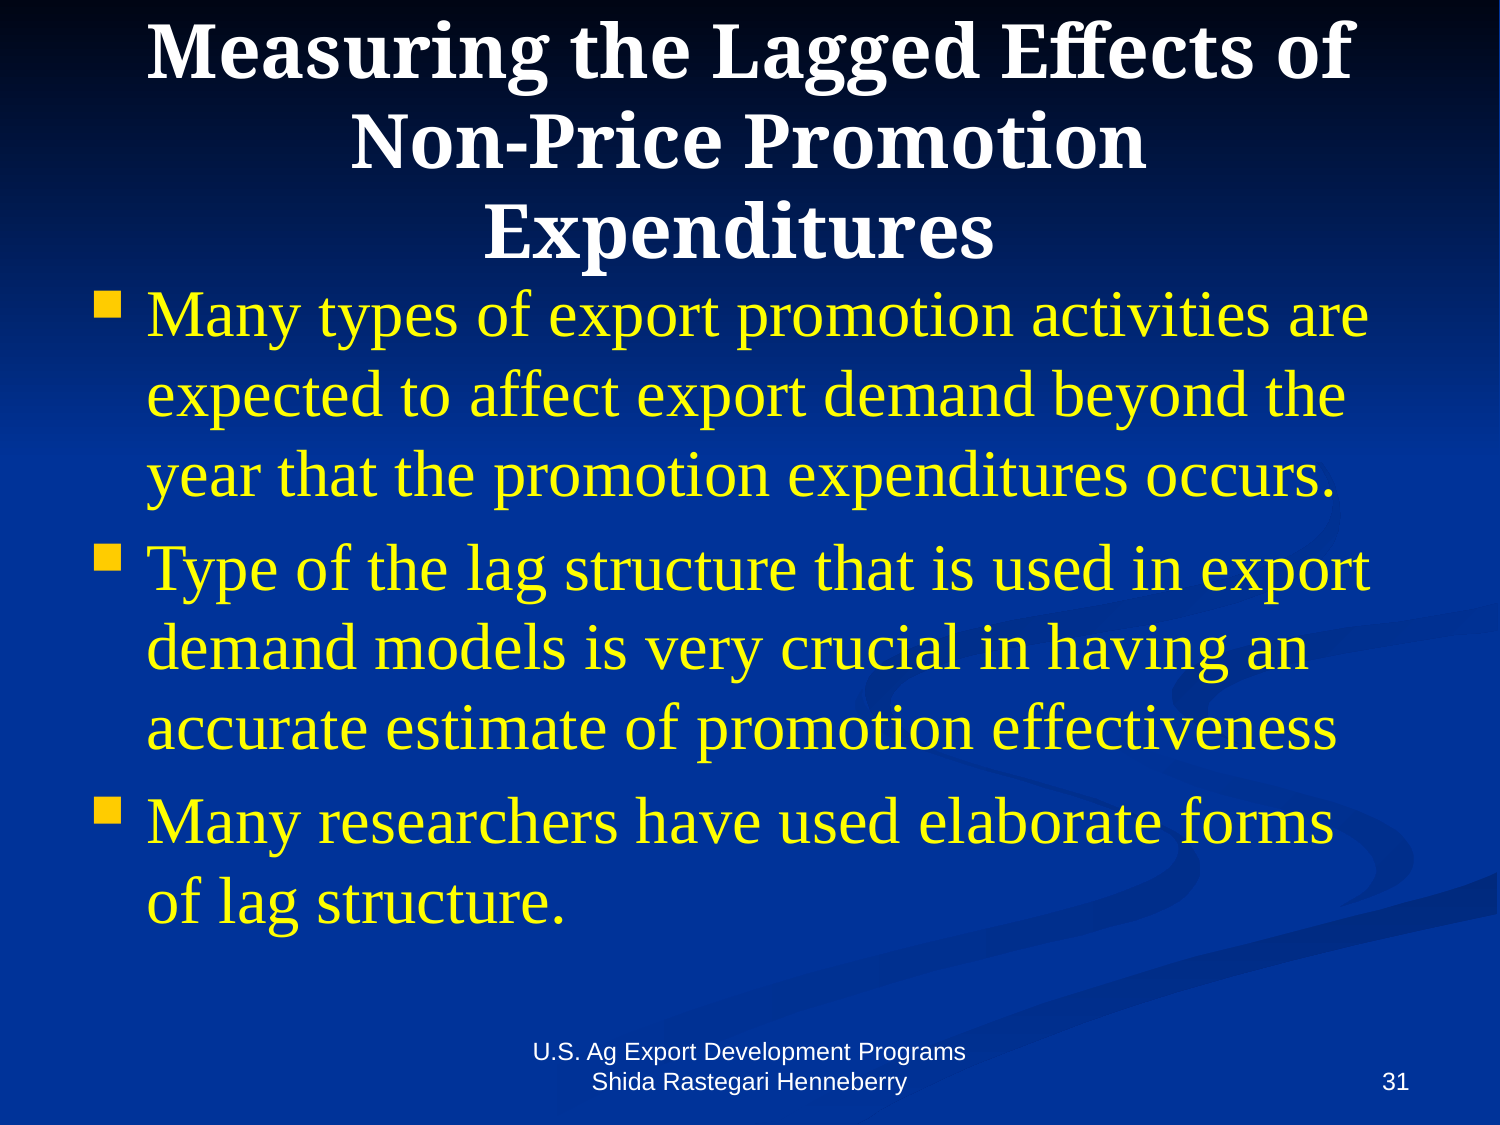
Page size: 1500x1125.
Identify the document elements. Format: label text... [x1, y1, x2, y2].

slide_number 31 [1074, 1025, 1425, 1104]
list Many types of export promotion activities are expected to affect export demand beyond the year that the promotion expenditures occurs. Type of the lag structure that is used in export demand models is very crucial in having an accurate estimate of promotion effectiveness Many researchers have used elaborate forms of lag structure. [75, 262, 1425, 1005]
footer U.S. Ag Export Development Programs Shida Rastegari Henneberry [512, 1025, 988, 1104]
title Measuring the Lagged Effects of Non-Price Promotion Expenditures [75, 45, 1425, 233]
